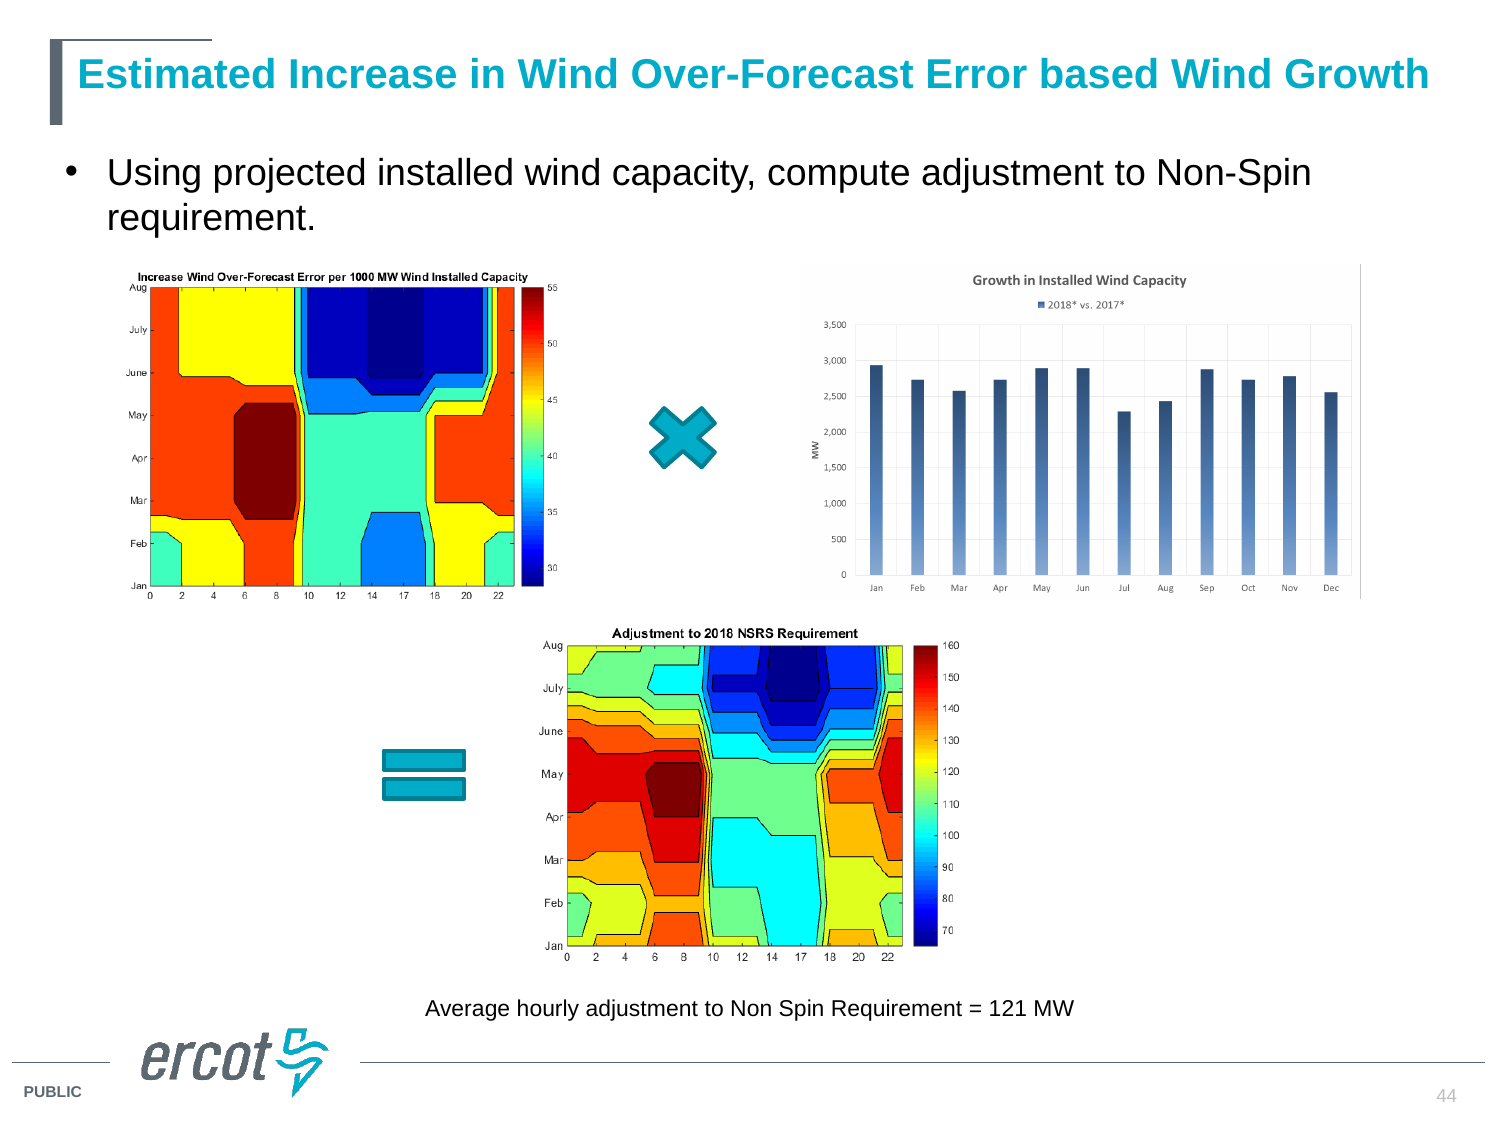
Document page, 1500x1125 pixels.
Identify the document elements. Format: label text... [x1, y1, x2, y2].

text_box Average hourly adjustment to Non Spin Requirement = 121 MW [410, 985, 1090, 1029]
picture [797, 264, 1361, 600]
text_box [382, 777, 466, 801]
picture [137, 1024, 332, 1100]
picture [89, 260, 1002, 987]
title Estimated Increase in Wind Over-Forecast Error based Wind Growth [62, 39, 1450, 125]
list Using projected installed wind capacity, compute adjustment to Non-Spin requirement. [50, 140, 1450, 770]
text_box [382, 749, 466, 772]
text_box [648, 406, 717, 470]
